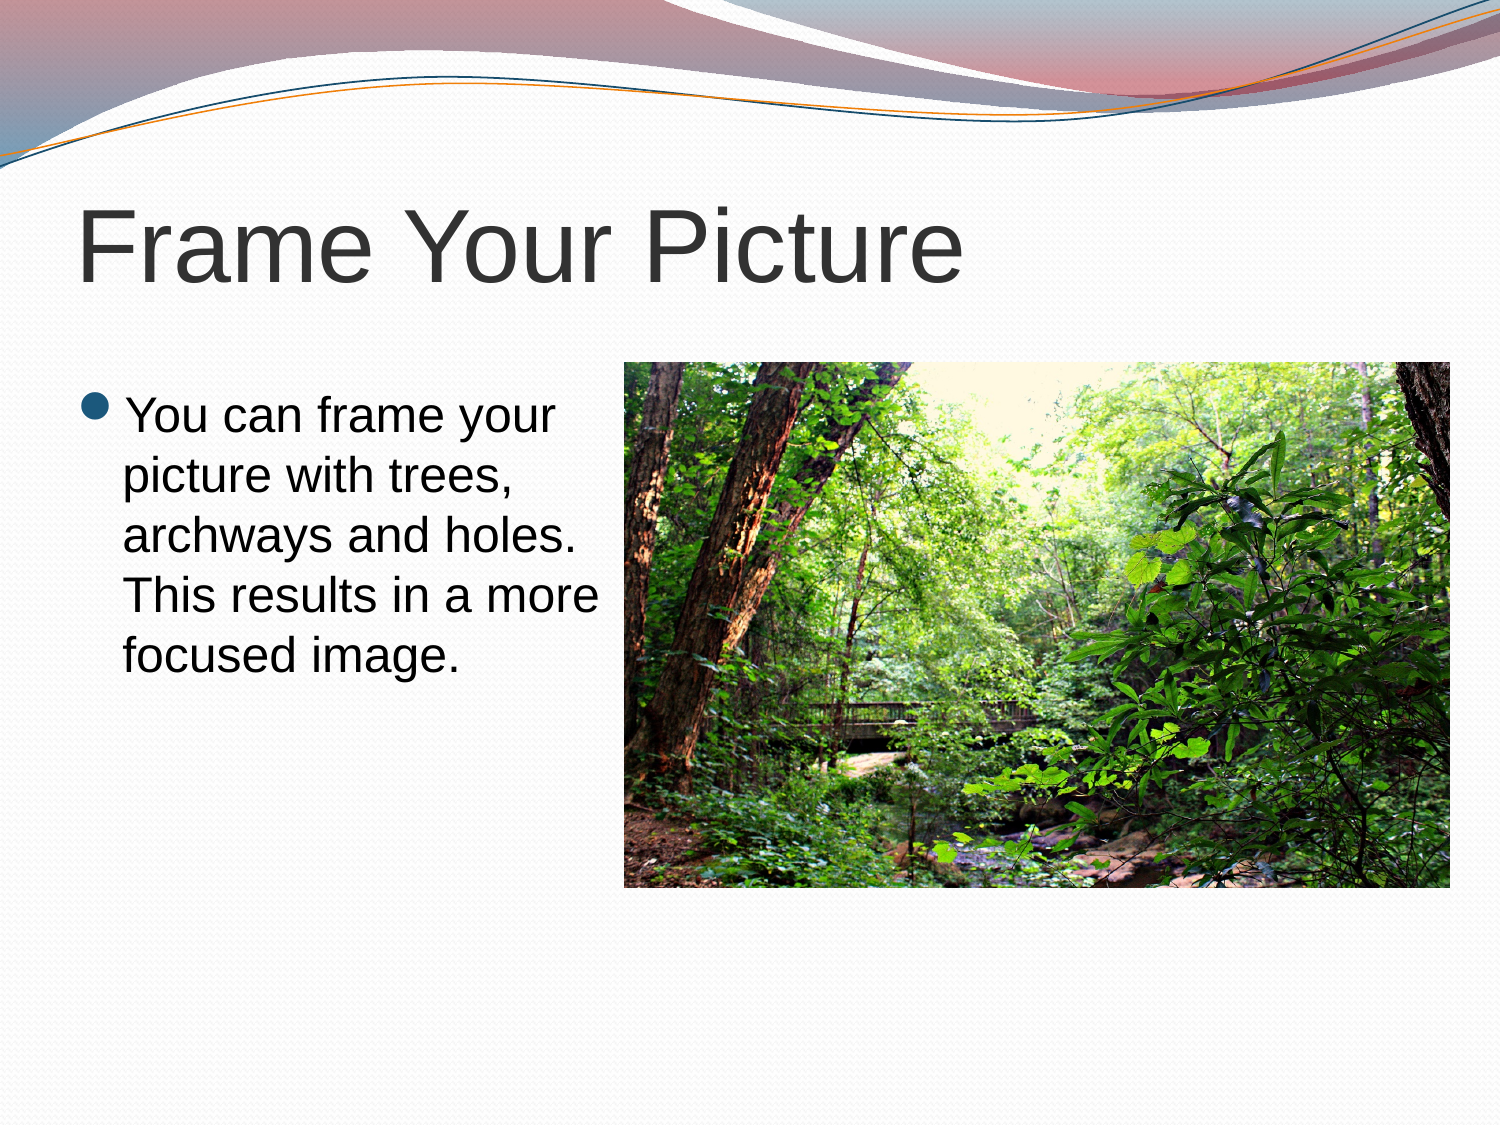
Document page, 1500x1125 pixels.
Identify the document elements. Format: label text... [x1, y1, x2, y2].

picture [624, 362, 1451, 888]
title Frame Your Picture [75, 115, 1425, 303]
list You can frame your picture with trees, archways and holes. This results in a more focused image. [62, 375, 650, 1093]
